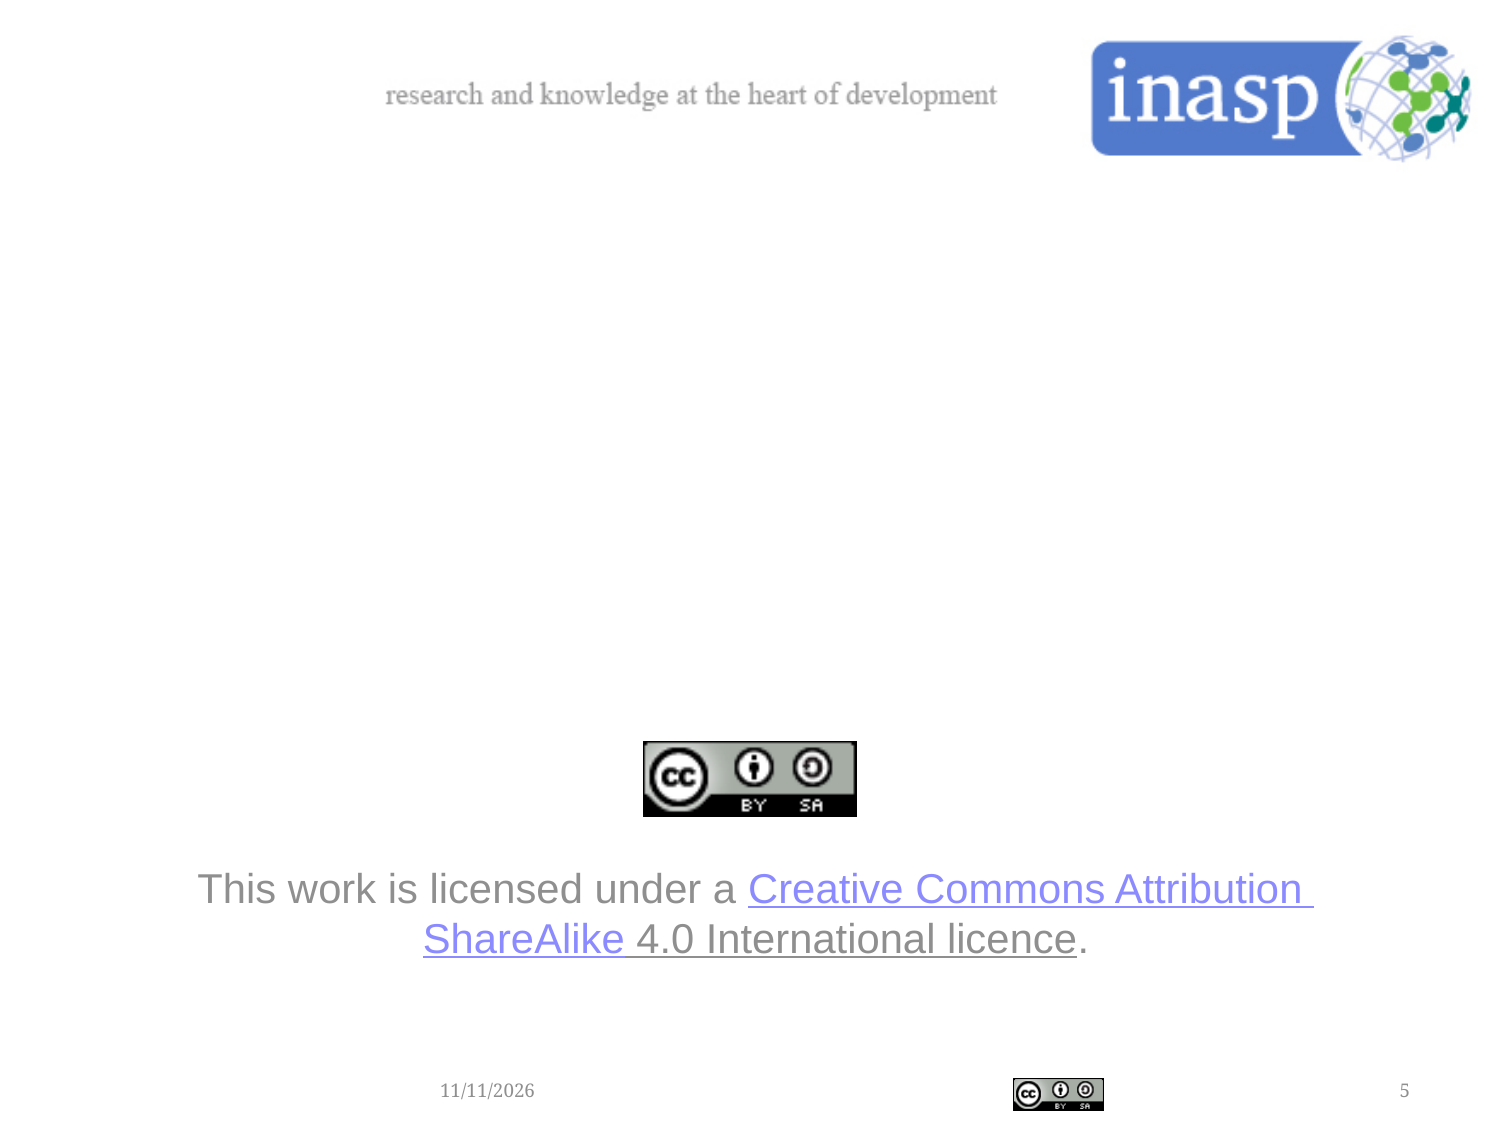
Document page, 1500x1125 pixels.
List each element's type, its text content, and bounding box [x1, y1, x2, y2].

slide_number 5 [1312, 1061, 1425, 1122]
picture [643, 741, 857, 817]
list This work is licensed under a Creative Commons Attribution ShareAlike 4.0 International licence. [118, 723, 1394, 970]
footer [806, 1061, 1282, 1122]
picture [1012, 1078, 1104, 1111]
picture [385, 24, 1484, 173]
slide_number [425, 1061, 775, 1122]
